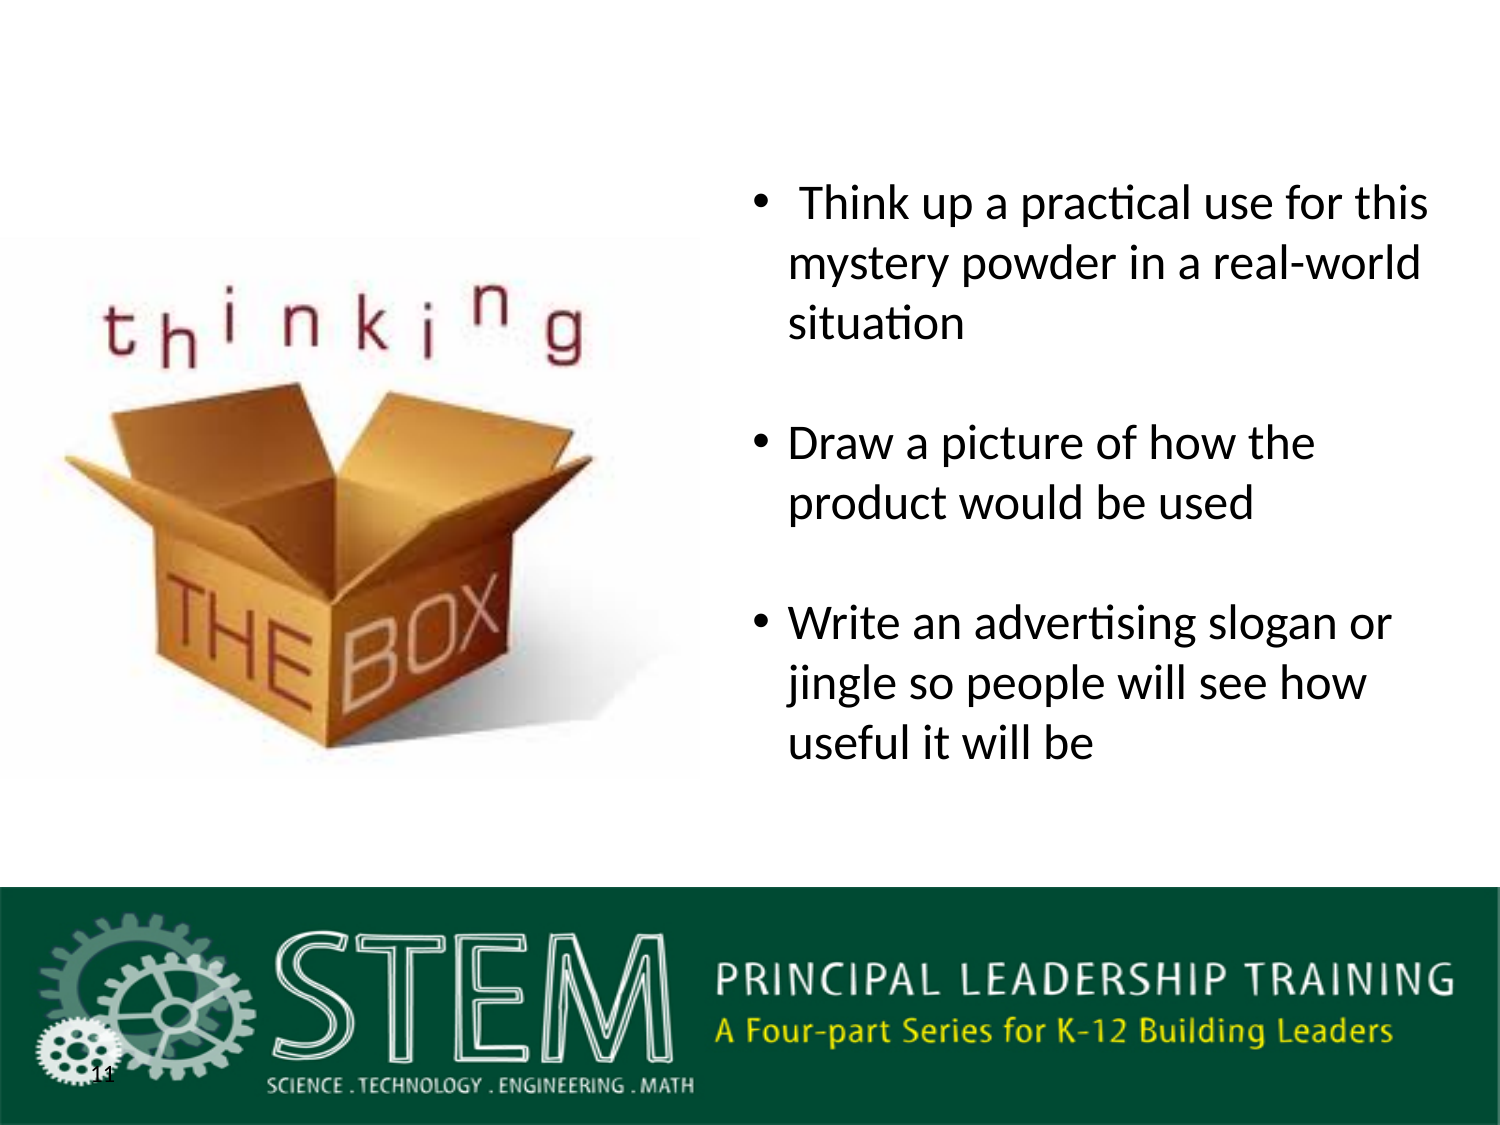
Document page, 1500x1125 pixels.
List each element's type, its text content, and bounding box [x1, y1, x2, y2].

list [0, 237, 701, 779]
slide_number 11 [75, 1042, 425, 1103]
picture [0, 887, 1500, 1125]
text_box Think up a practical use for this mystery powder in a real-world situation Draw a picture of how the product would be used Write an advertising slogan or jingle so people will see how useful it will be [737, 162, 1450, 838]
